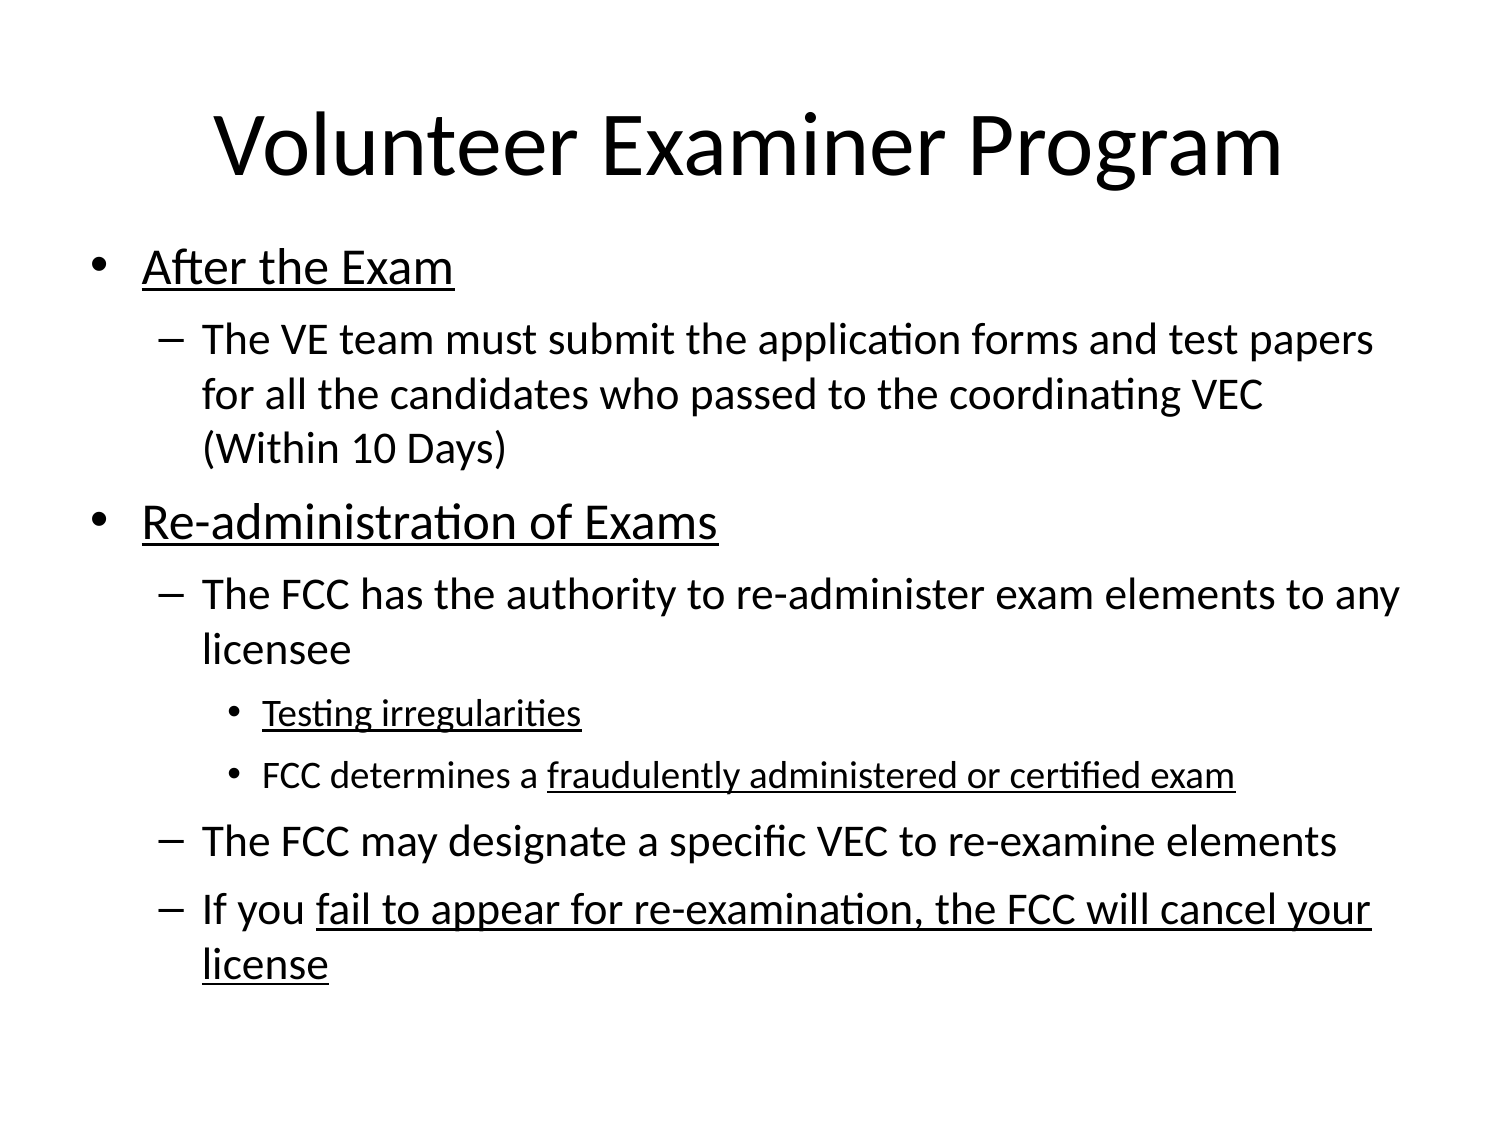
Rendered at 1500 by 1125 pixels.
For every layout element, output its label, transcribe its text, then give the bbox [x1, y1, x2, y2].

title Volunteer Examiner Program [75, 45, 1425, 224]
list After the Exam The VE team must submit the application forms and test papers for all the candidates who passed to the coordinating VEC (Within 10 Days) Re-administration of Exams The FCC has the authority to re-administer exam elements to any licensee Testing irregularities FCC determines a fraudulently administered or certified exam The FCC may designate a specific VEC to re-examine elements If you fail to appear for re-examination, the FCC will cancel your license [75, 224, 1425, 1005]
